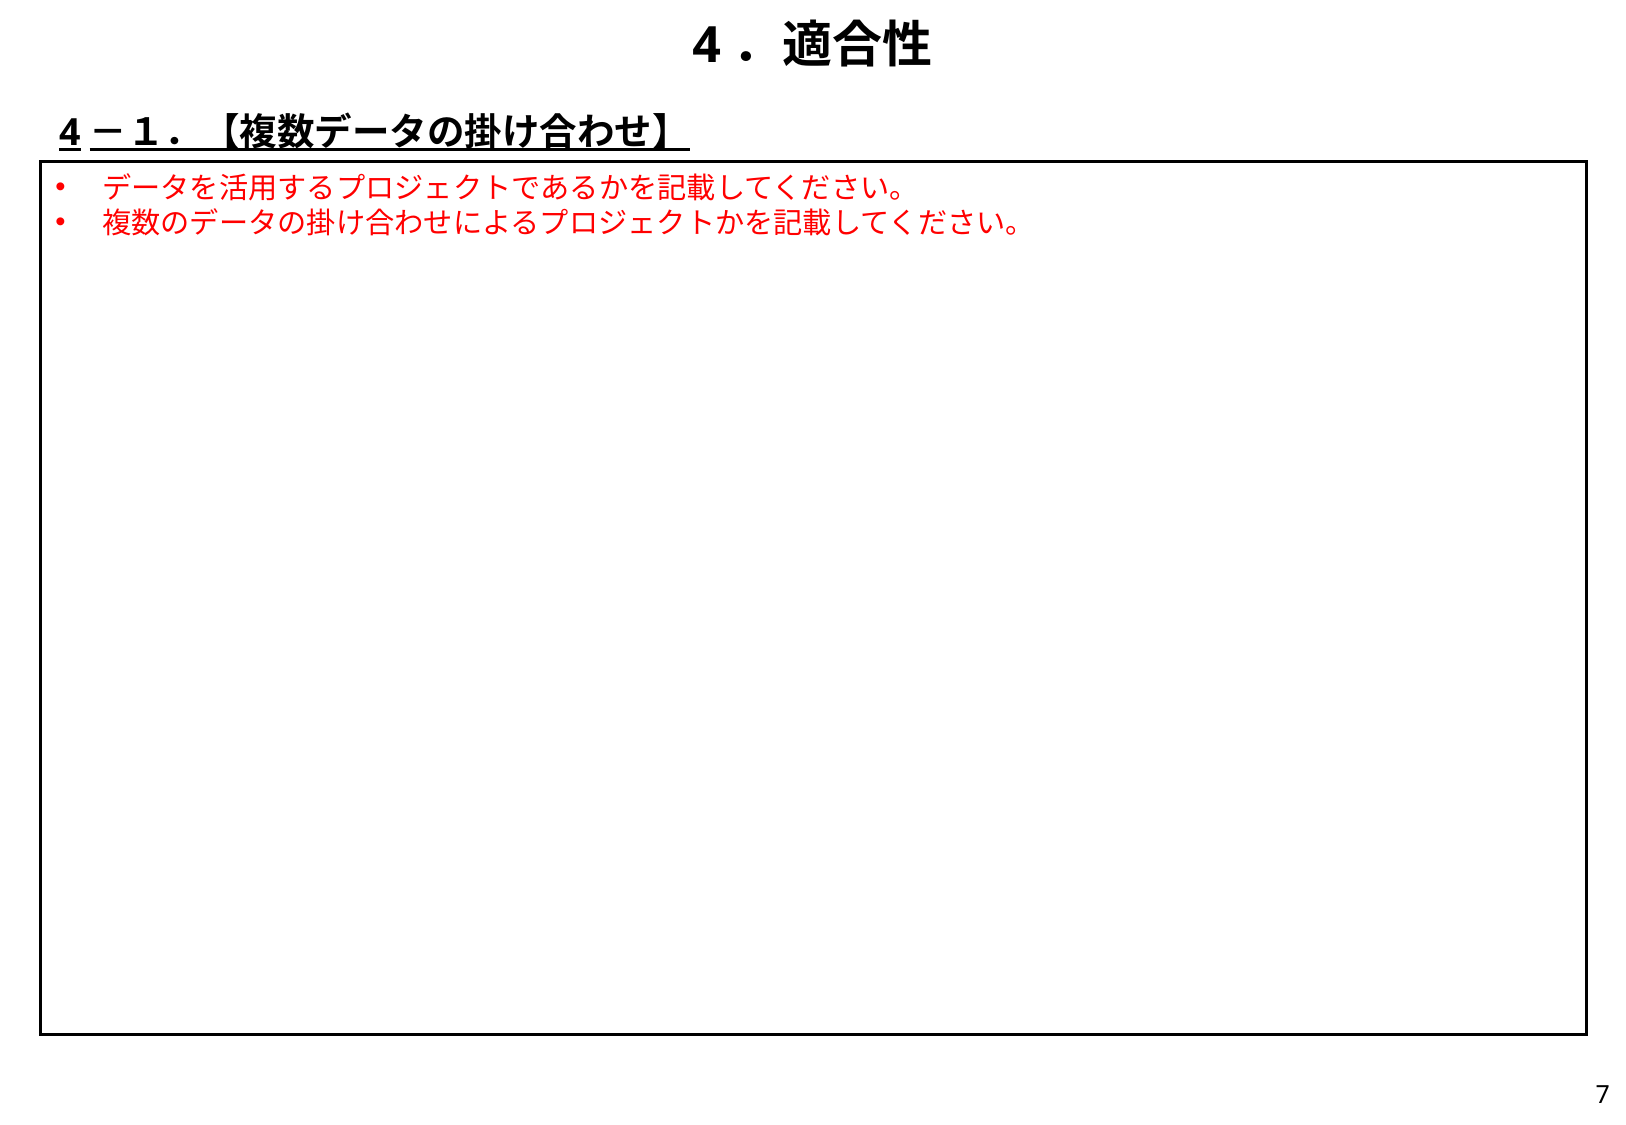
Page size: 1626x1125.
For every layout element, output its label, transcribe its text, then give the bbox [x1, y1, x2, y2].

list 4－１．【複数データの掛け合わせ】 [44, 105, 1581, 759]
text_box データを活用するプロジェクトであるかを記載してください。 複数のデータの掛け合わせによるプロジェクトかを記載してください。 [40, 161, 1588, 1036]
title 4．適合性 [0, 0, 1625, 93]
slide_number 6 [1259, 1065, 1625, 1125]
